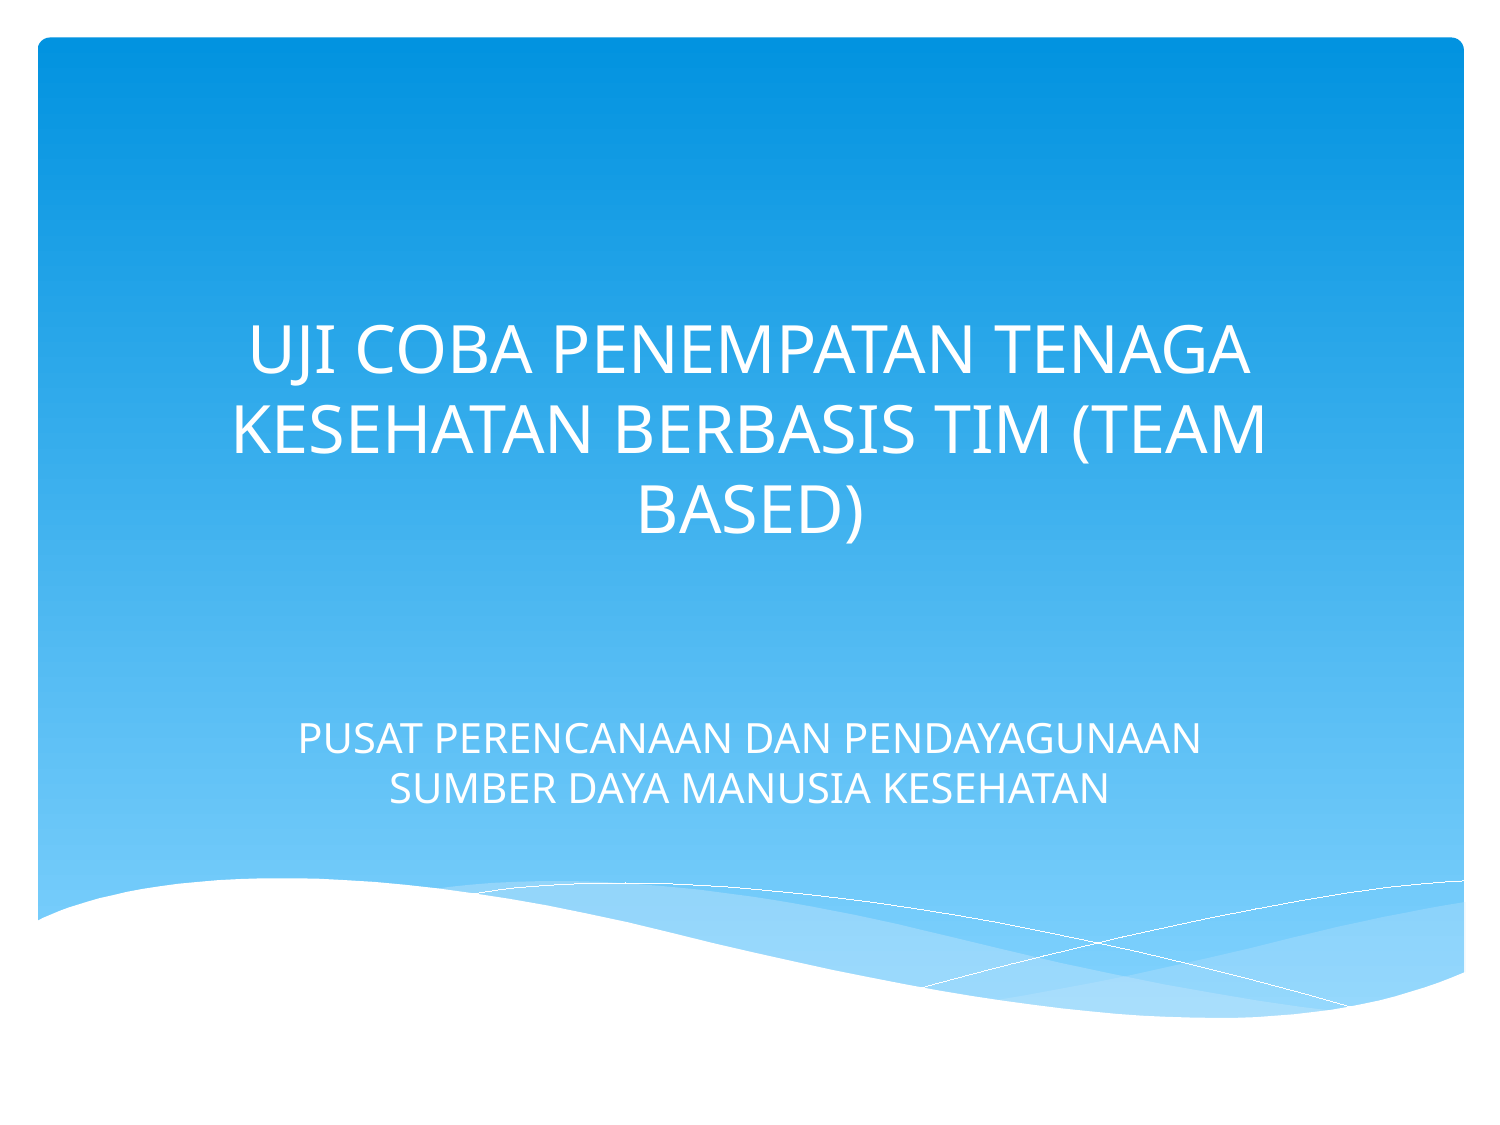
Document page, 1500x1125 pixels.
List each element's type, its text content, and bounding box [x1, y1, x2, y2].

subtitle PUSAT PERENCANAAN DAN PENDAYAGUNAAN SUMBER DAYA MANUSIA KESEHATAN [225, 704, 1275, 825]
title UJI COBA PENEMPATAN TENAGA KESEHATAN BERBASIS TIM (TEAM BASED) [112, 262, 1388, 555]
